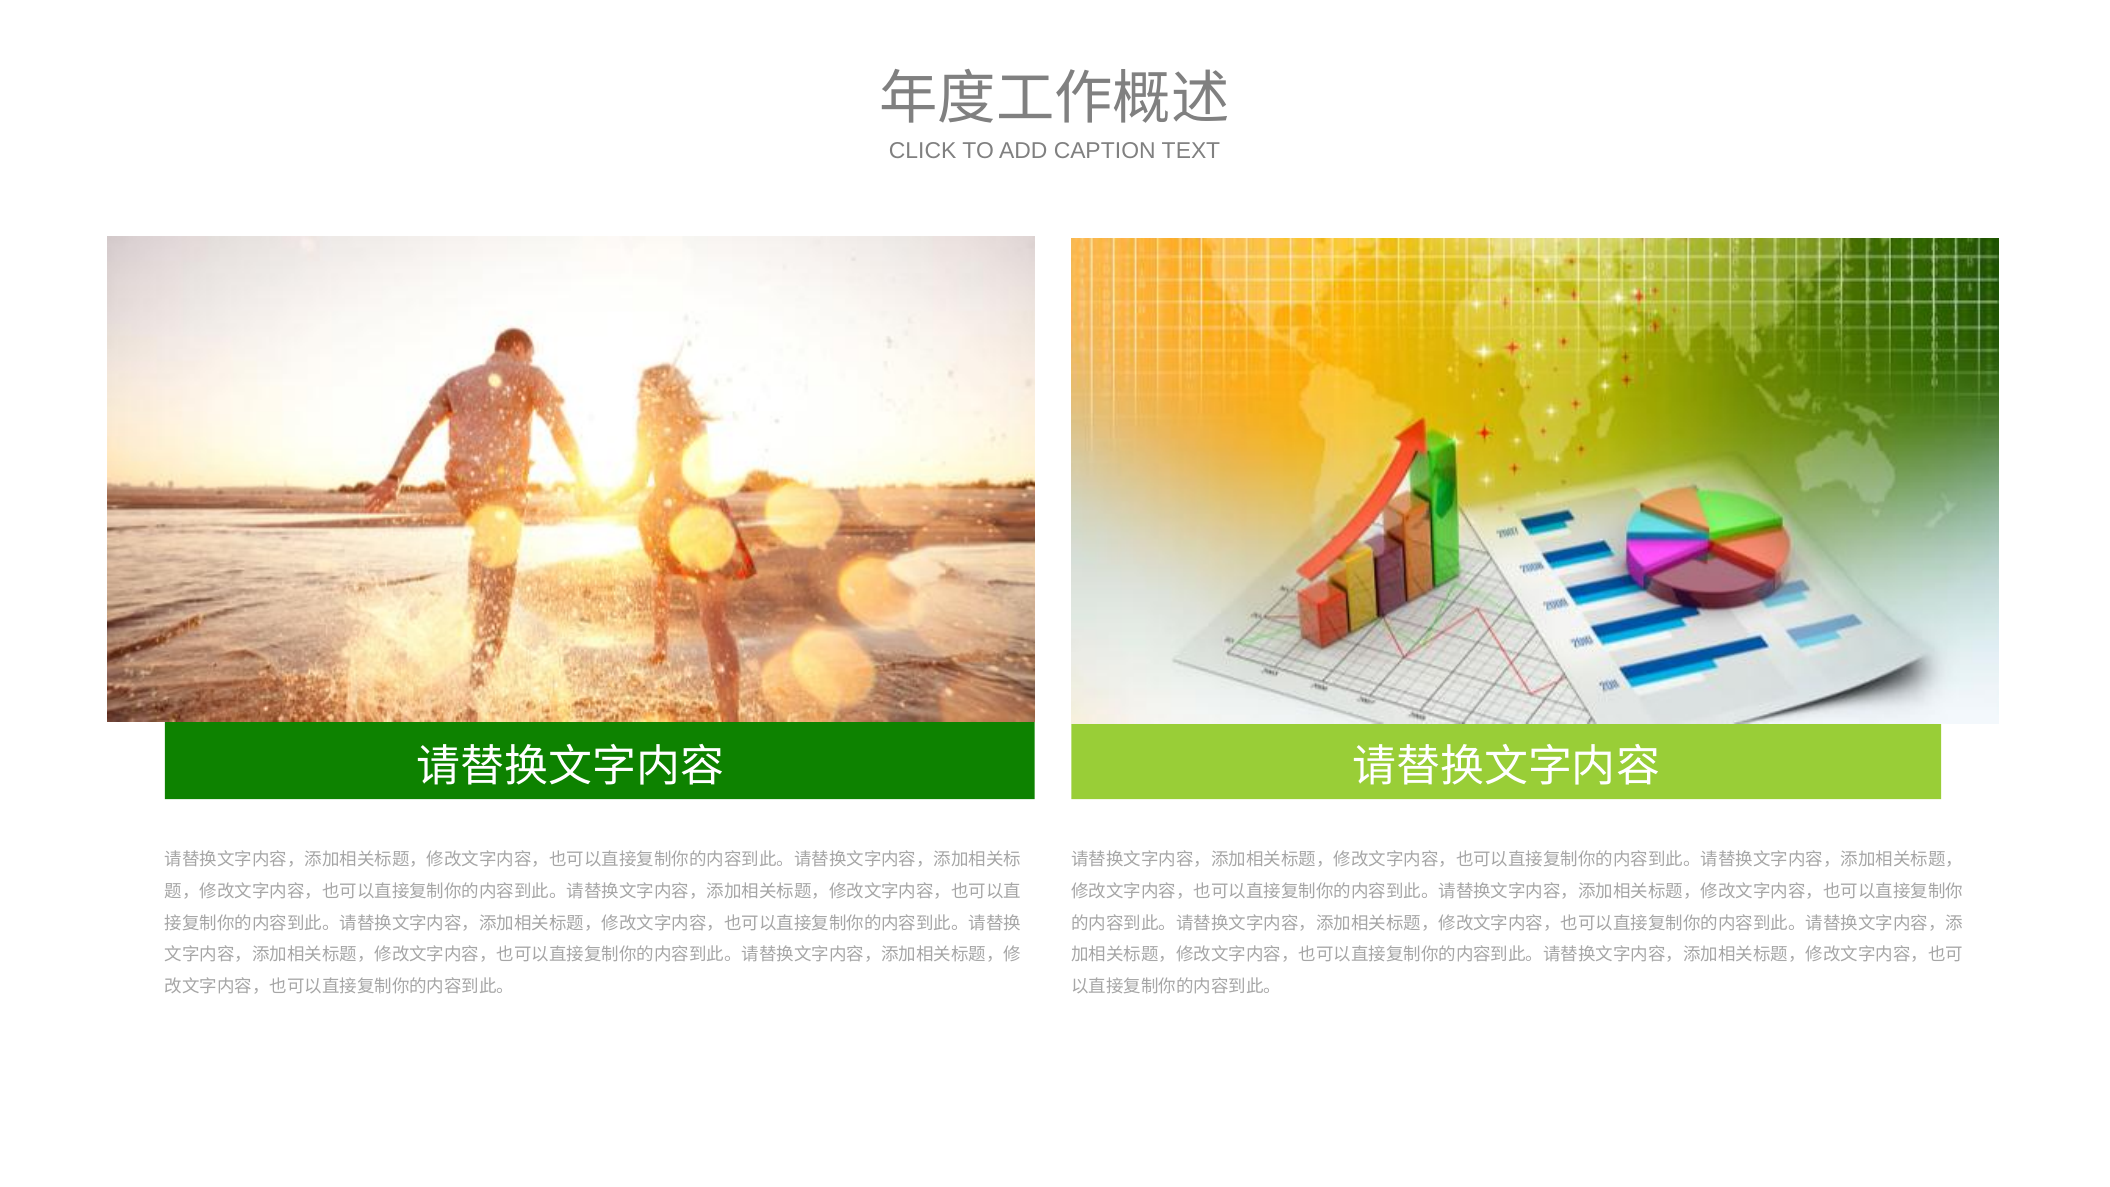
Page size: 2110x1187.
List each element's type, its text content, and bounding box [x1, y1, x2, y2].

text_box [164, 722, 1035, 800]
text_box 请替换文字内容 [1235, 737, 1778, 790]
text_box 请替换文字内容，添加相关标题，修改文字内容，也可以直接复制你的内容到此。请替换文字内容，添加相关标题，修改文字内容，也可以直接复制你的内容到此。请替换文字内容，添加相关标题，修改文字内容，也可以直接复制你的内容到此。请替换文字内容，添加相关标题，修改文字内容，也可以直接复制你的内容到此。请替换文字内容，添加相关标题，修改文字内容，也可以直接复制你的内容到此。请替换文字内容，添加相关标题，修改文字内容，也可以直接复制你的内容到此。 [164, 837, 1035, 996]
text_box [1071, 724, 1942, 800]
text_box CLICK TO ADD CAPTION TEXT [865, 135, 1245, 163]
text_box 请替换文字内容 [300, 737, 842, 790]
picture [107, 236, 1035, 722]
text_box 年度工作概述 [865, 60, 1245, 131]
text_box 请替换文字内容，添加相关标题，修改文字内容，也可以直接复制你的内容到此。请替换文字内容，添加相关标题，修改文字内容，也可以直接复制你的内容到此。请替换文字内容，添加相关标题，修改文字内容，也可以直接复制你的内容到此。请替换文字内容，添加相关标题，修改文字内容，也可以直接复制你的内容到此。请替换文字内容，添加相关标题，修改文字内容，也可以直接复制你的内容到此。请替换文字内容，添加相关标题，修改文字内容，也可以直接复制你的内容到此。 [1071, 837, 1976, 996]
picture [1071, 238, 1999, 724]
